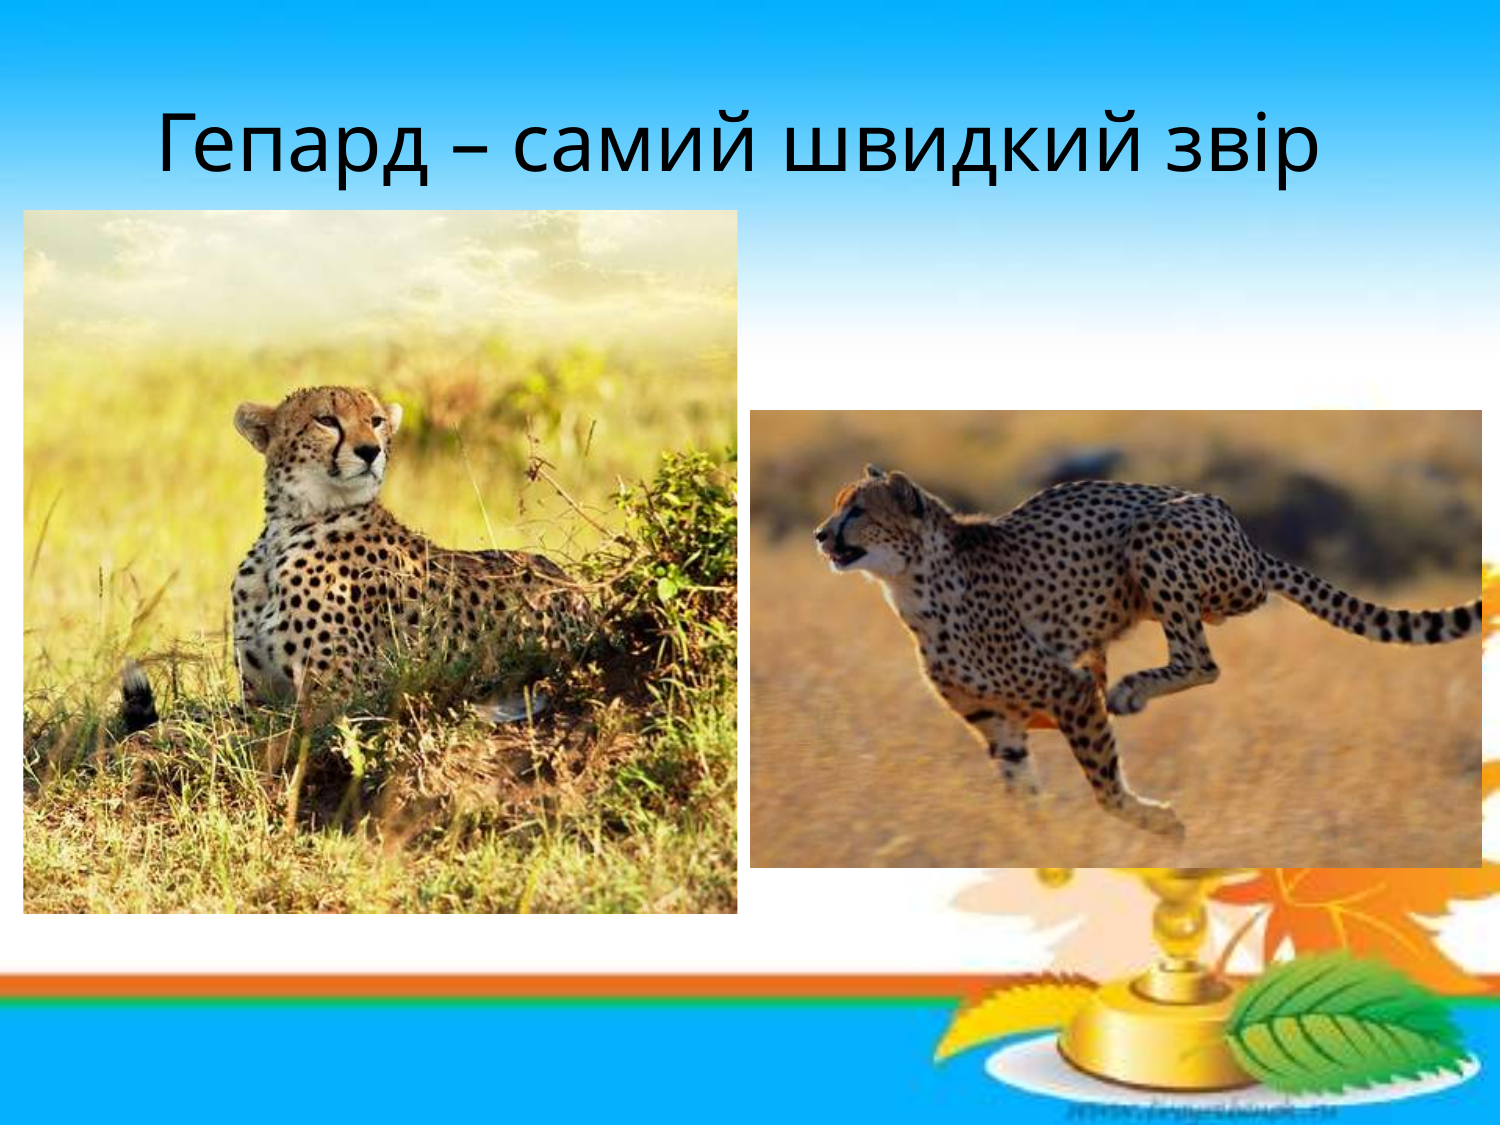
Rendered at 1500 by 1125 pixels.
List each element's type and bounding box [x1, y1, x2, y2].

picture [1450, 1099, 1460, 1105]
list [23, 210, 738, 915]
picture [0, 36, 1500, 1122]
